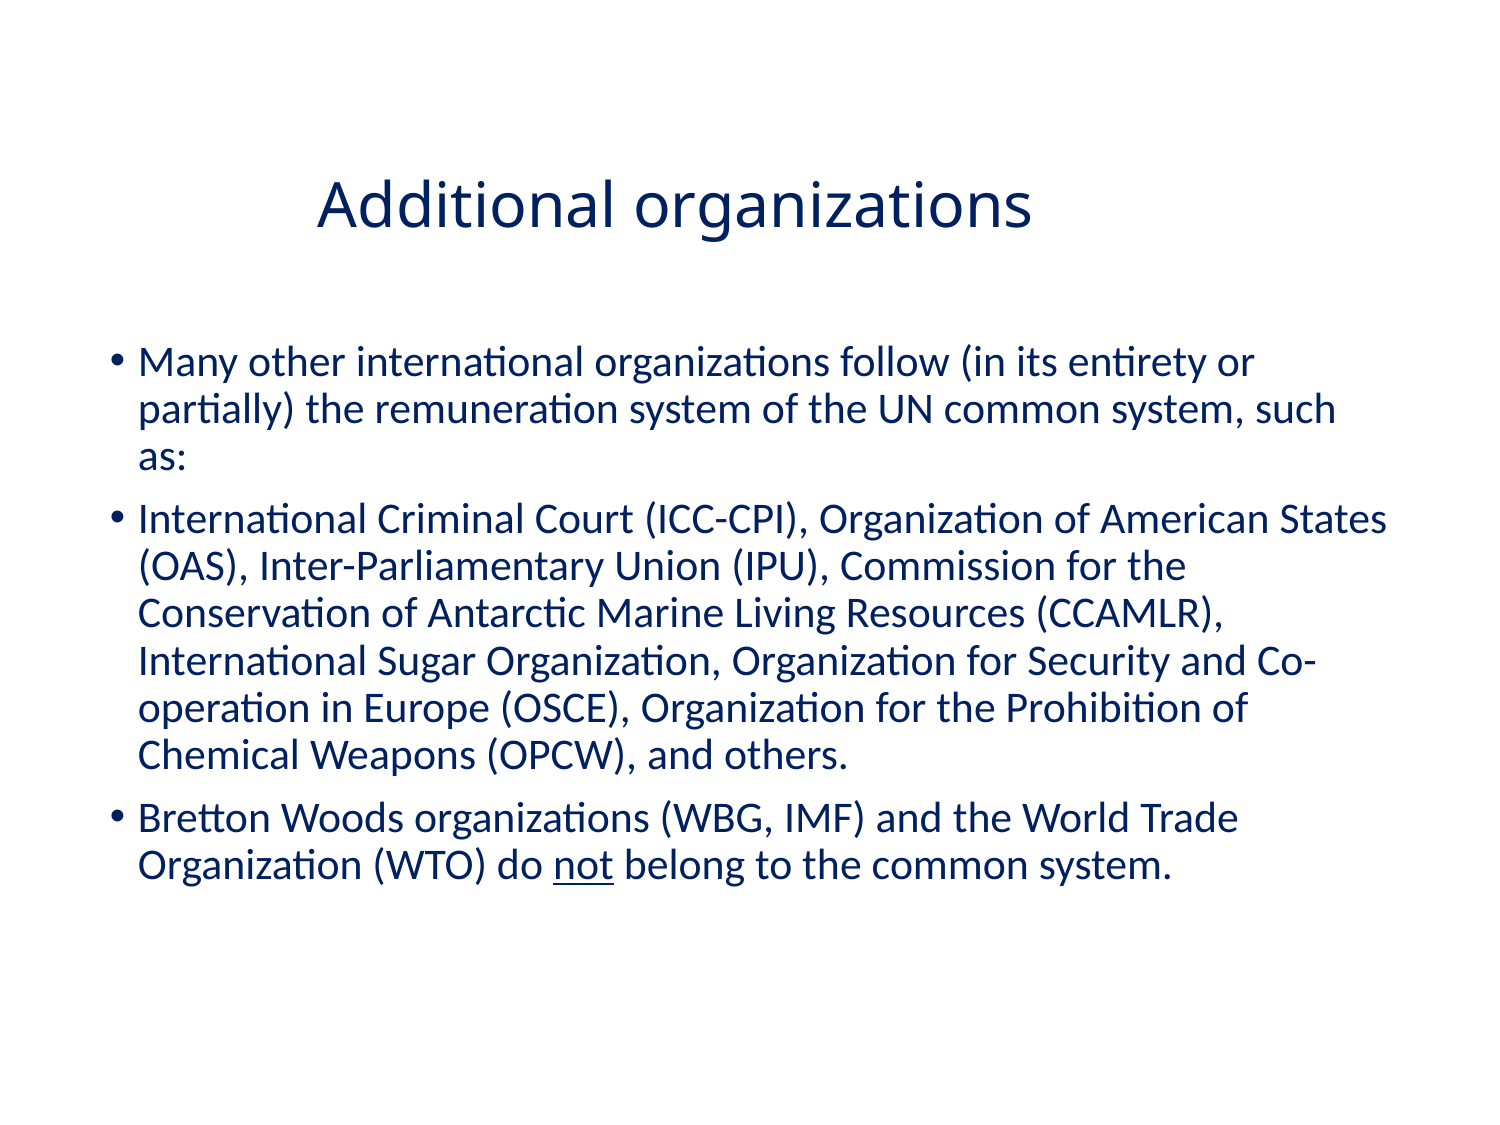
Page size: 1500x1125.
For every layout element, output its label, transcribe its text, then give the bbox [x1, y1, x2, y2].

title Additional organizations [302, 166, 1198, 250]
list Many other international organizations follow (in its entirety or partially) the remuneration system of the UN common system, such as: International Criminal Court (ICC-CPI), Organization of American States (OAS), Inter-Parliamentary Union (IPU), Commission for the Conservation of Antarctic Marine Living Resources (CCAMLR), International Sugar Organization, Organization for Security and Co-operation in Europe (OSCE), Organization for the Prohibition of Chemical Weapons (OPCW), and others. Bretton Woods organizations (WBG, IMF) and the World Trade Organization (WTO) do not belong to the common system. [94, 330, 1406, 1073]
